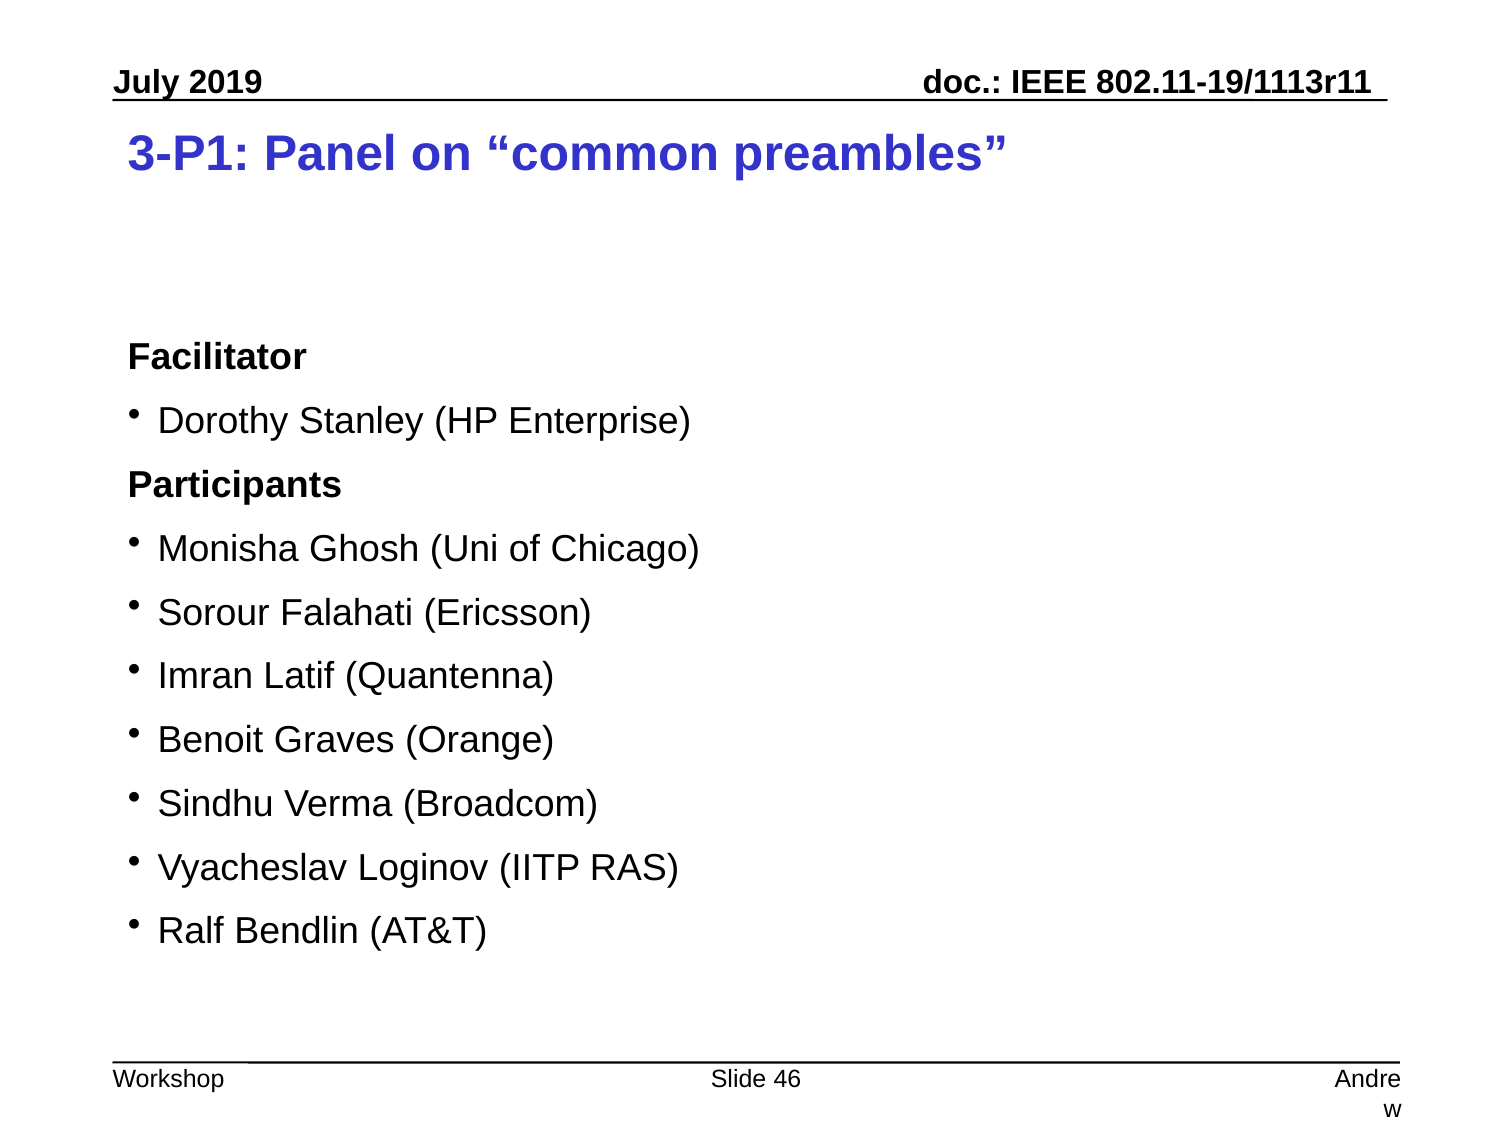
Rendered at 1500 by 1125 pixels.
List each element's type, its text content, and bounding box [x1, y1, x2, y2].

slide_number Slide 46 [709, 1061, 803, 1093]
footer Andrew Myles, Cisco [1320, 1061, 1402, 1093]
title 3-P1: Panel on “common preambles” [112, 112, 1388, 288]
list Facilitator Dorothy Stanley (HP Enterprise) Participants Monisha Ghosh (Uni of Chicago) Sorour Falahati (Ericsson) Imran Latif (Quantenna) Benoit Graves (Orange) Sindhu Verma (Broadcom) Vyacheslav Loginov (IITP RAS) Ralf Bendlin (AT&T) [112, 324, 1388, 1000]
